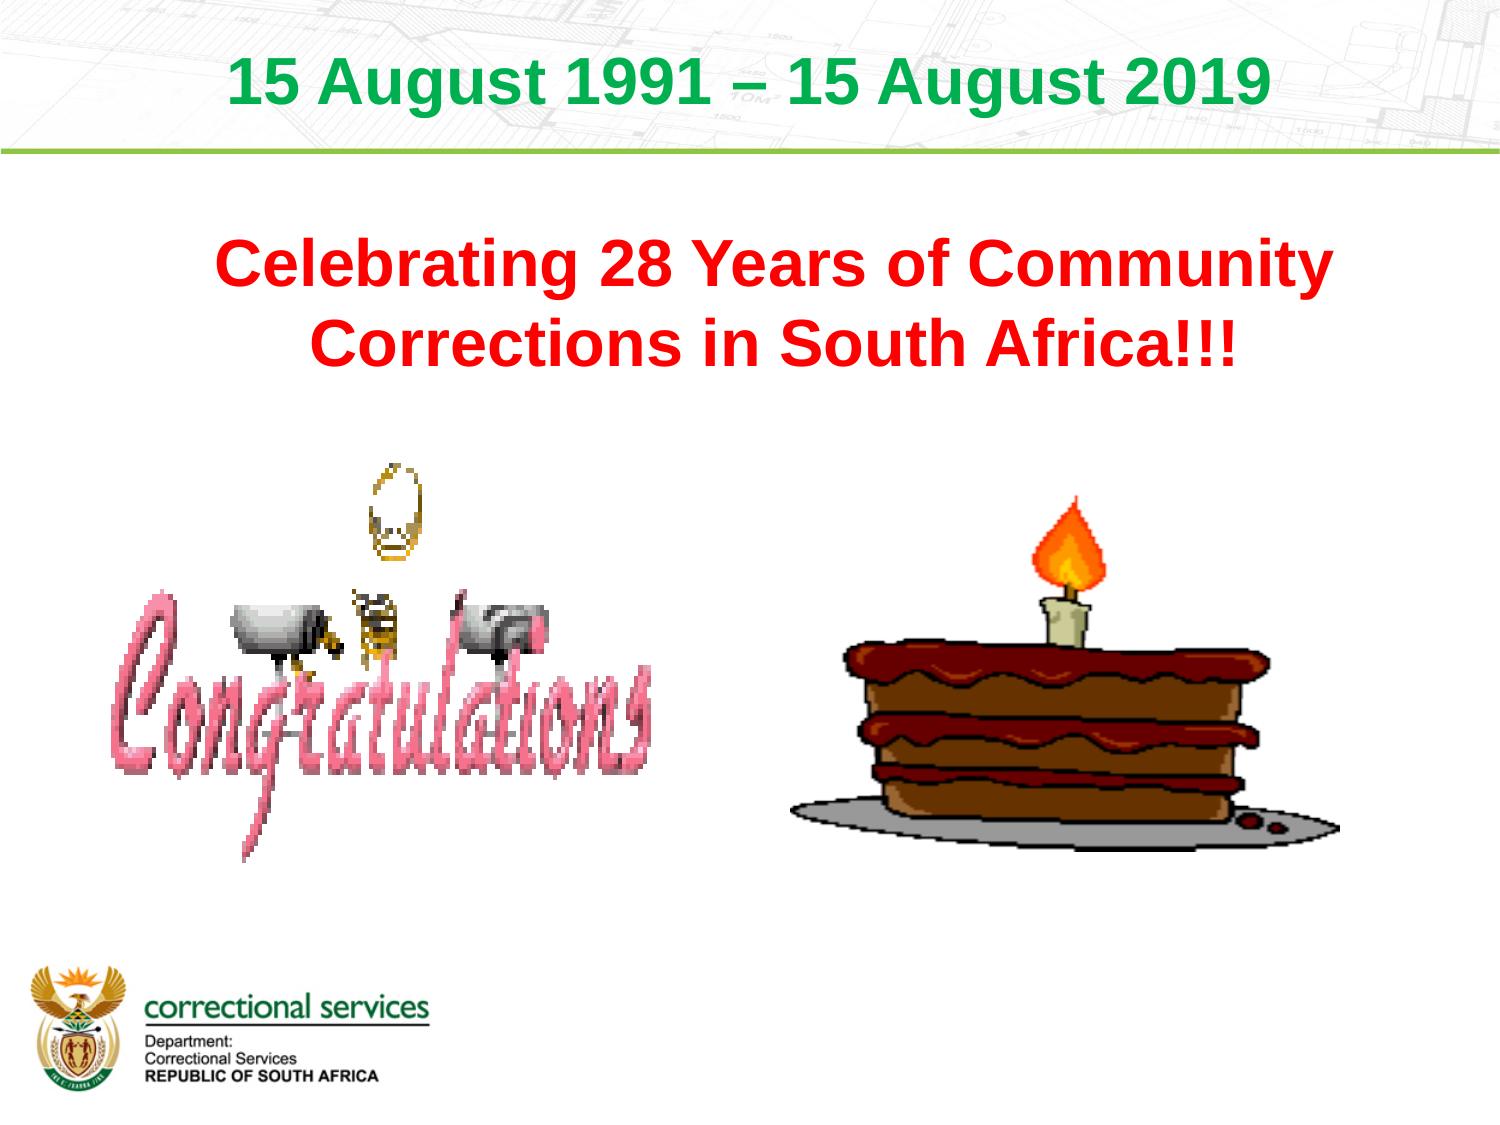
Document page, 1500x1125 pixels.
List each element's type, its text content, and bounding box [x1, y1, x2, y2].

picture [0, 0, 1500, 154]
text_box 15 August 1991 – 15 August 2019 [74, 30, 1425, 126]
picture [790, 485, 1340, 852]
text_box Celebrating 28 Years of Community Corrections in South Africa!!! [99, 212, 1450, 388]
picture [0, 936, 481, 1125]
picture [74, 463, 688, 874]
